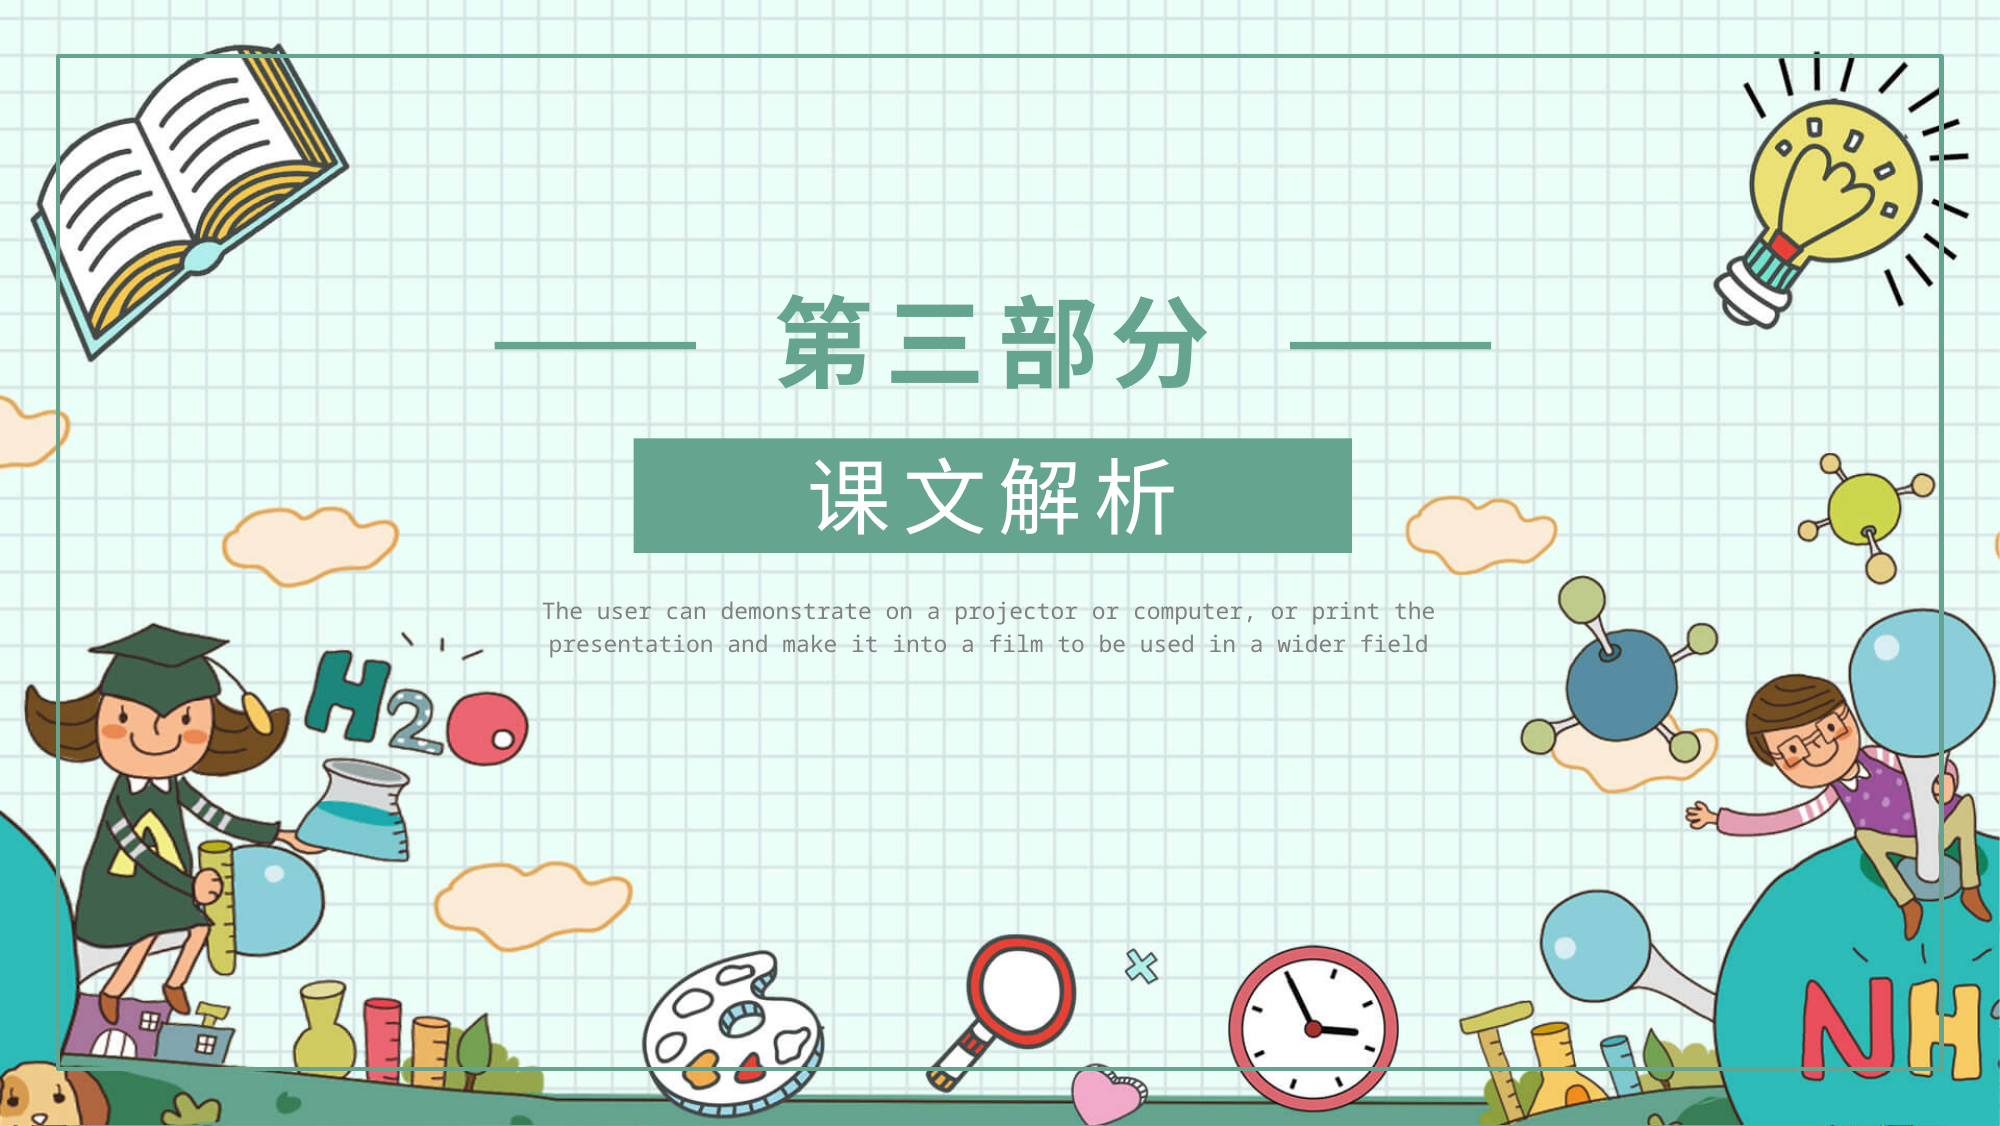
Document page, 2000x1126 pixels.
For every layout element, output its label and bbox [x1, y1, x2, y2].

picture [0, 0, 2000, 1126]
text_box [494, 272, 1492, 410]
